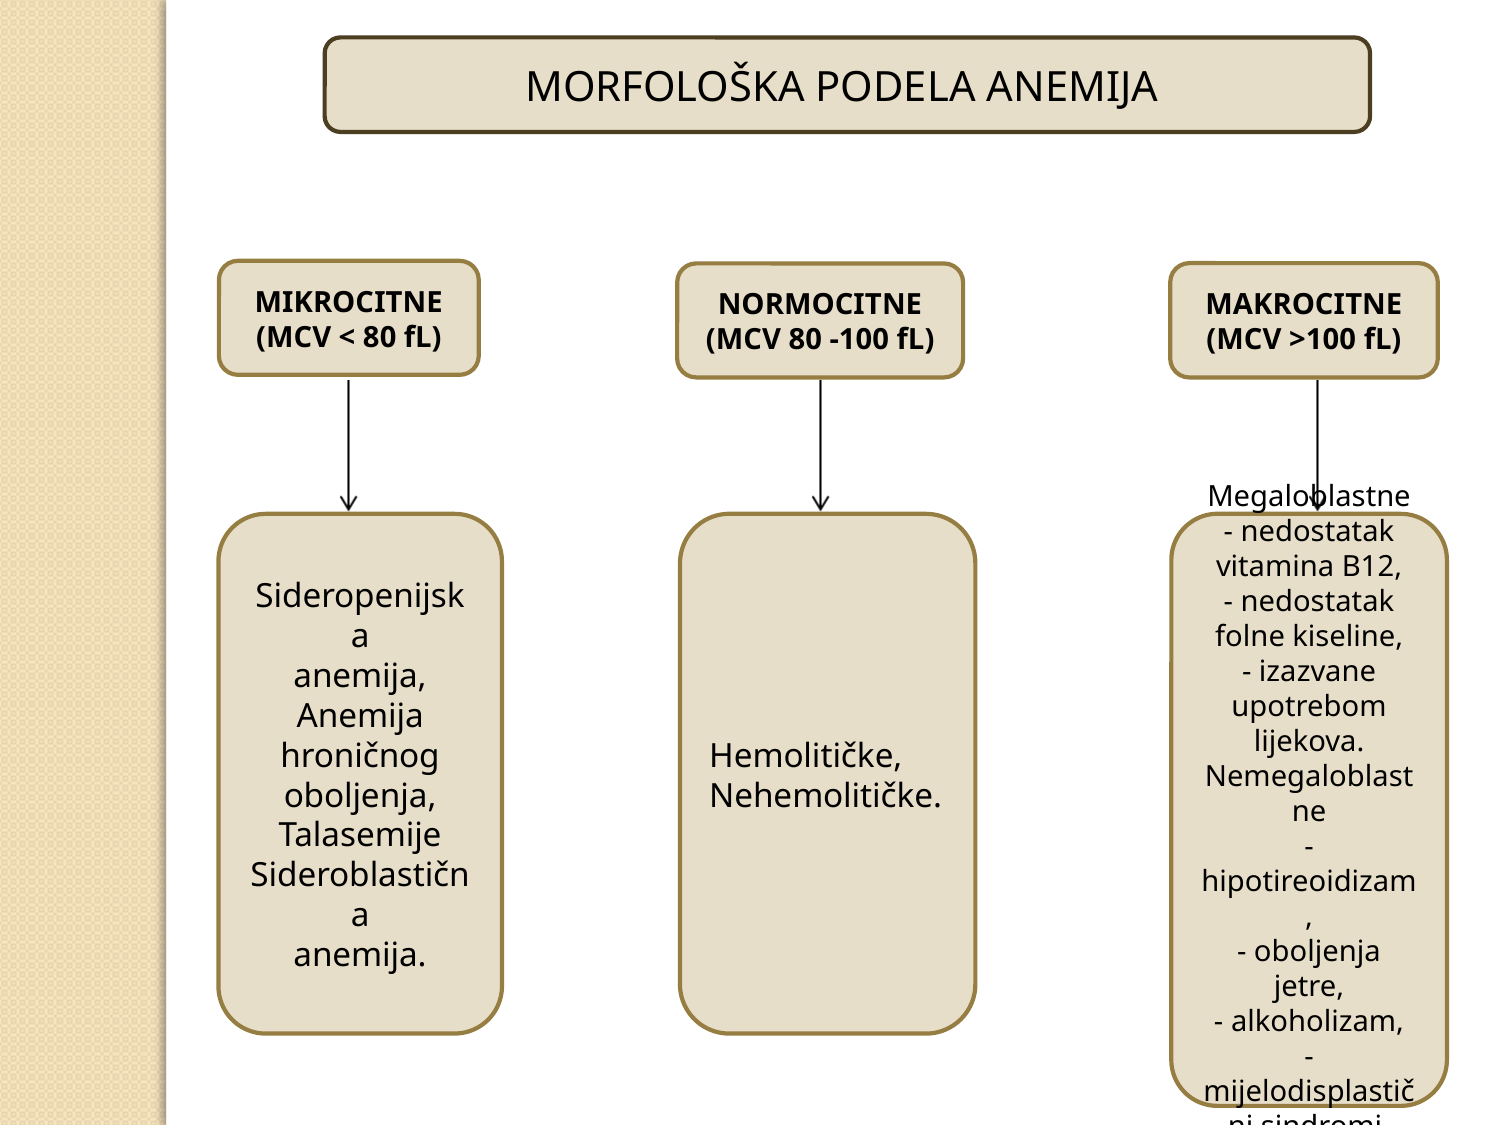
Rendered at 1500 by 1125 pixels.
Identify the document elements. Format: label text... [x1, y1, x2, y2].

text_box Hemolitičke, Nehemolitičke. [677, 511, 978, 1036]
text_box Sideropenijska anemija, Anemija hroničnog oboljenja, Talasemije Sideroblastična anemija. [216, 511, 505, 1036]
text_box Megaloblastne - nedostatak vitamina B12, - nedostatak folne kiseline, - izazvane upotrebom lijekova. Nemegaloblastne - hipotireoidizam, - oboljenja jetre, - alkoholizam, - mijelodisplastični sindromi. [1169, 511, 1450, 1108]
picture [335, 380, 362, 525]
picture [806, 380, 834, 525]
text_box MAKROCITNE (MCV >100 fL) [1168, 260, 1440, 380]
text_box MORFOLOŠKA PODELA ANEMIJA [322, 35, 1373, 135]
text_box NORMOCITNE (MCV 80 -100 fL) [675, 261, 966, 380]
picture [1303, 380, 1331, 525]
text_box MIKROCITNE (MCV < 80 fL) [216, 258, 481, 377]
